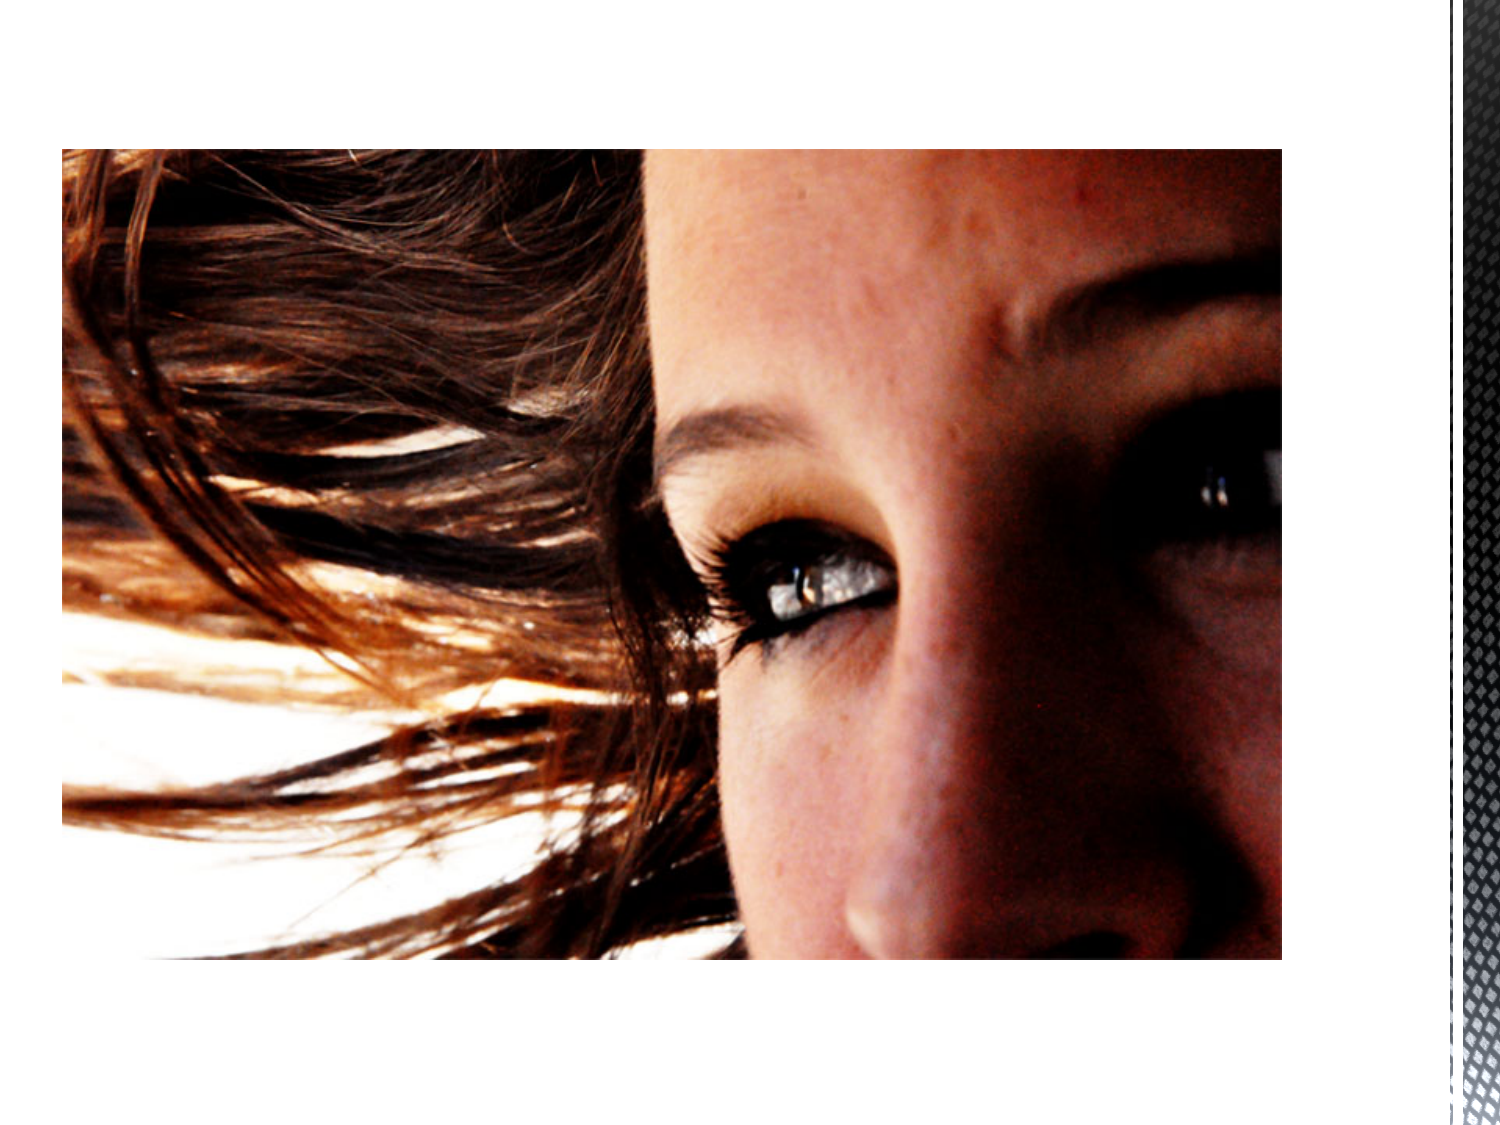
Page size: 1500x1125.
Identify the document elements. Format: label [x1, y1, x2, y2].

picture [62, 149, 1282, 960]
picture [1447, 0, 1500, 1125]
